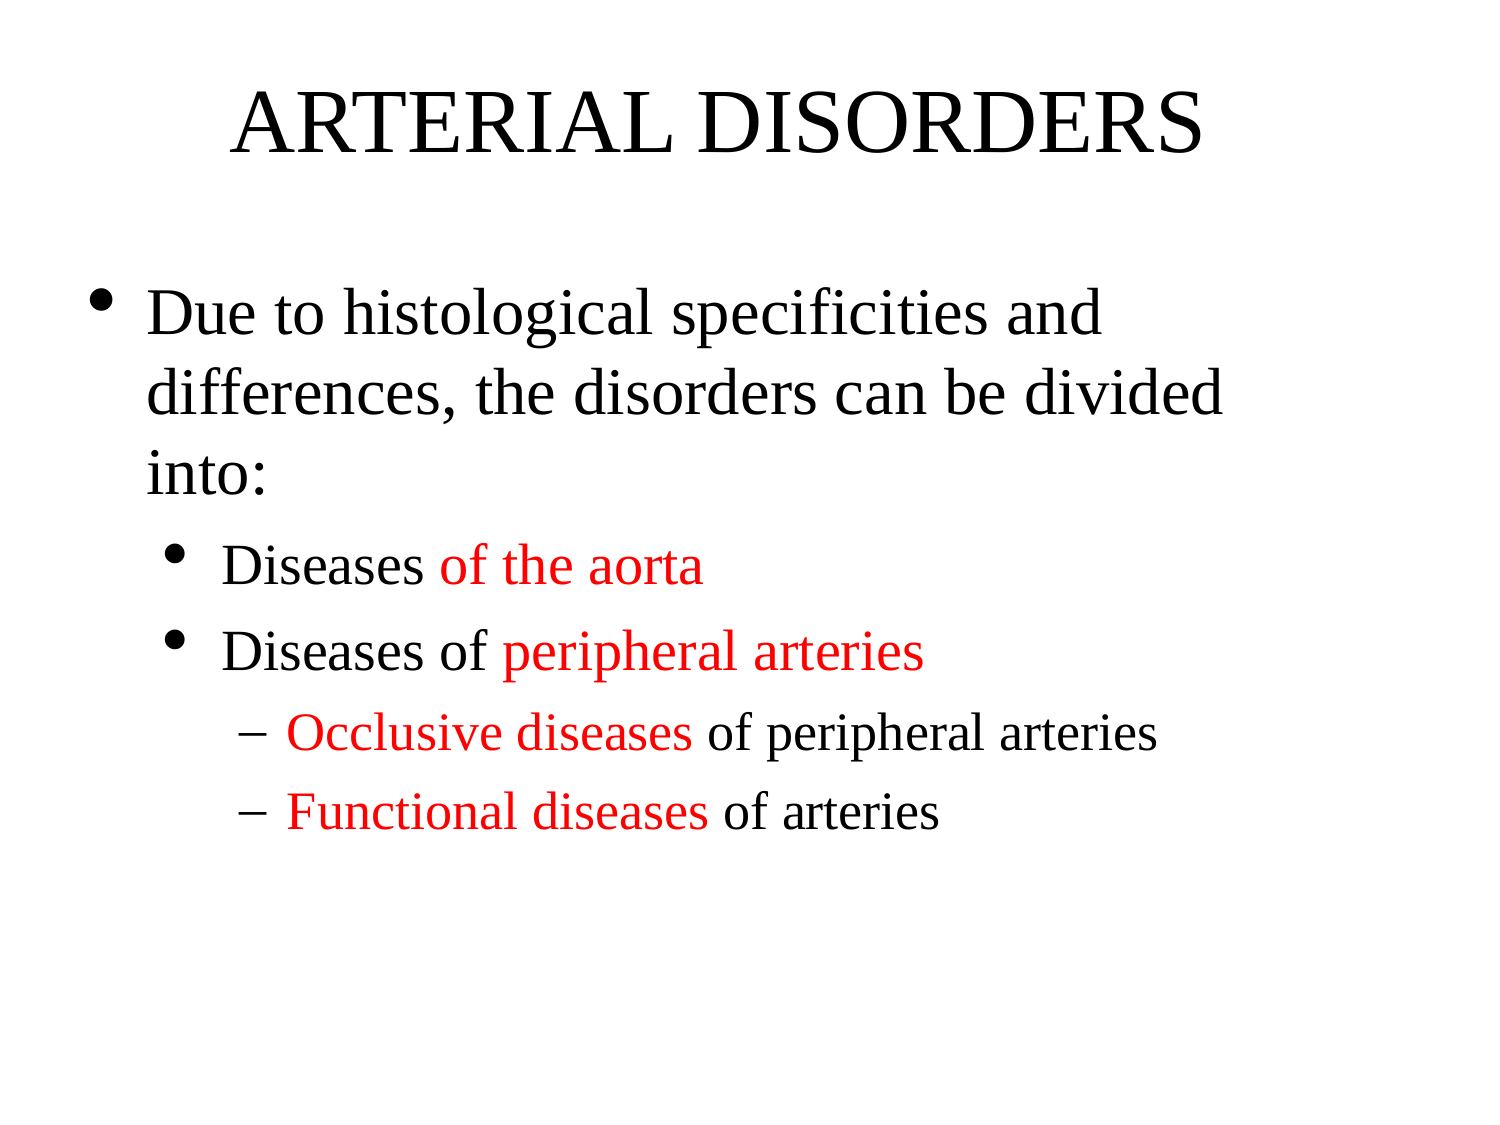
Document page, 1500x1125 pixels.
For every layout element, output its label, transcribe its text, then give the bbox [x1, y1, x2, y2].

text_box Due to histological specificities and differences, the disorders can be divided into: Diseases of the aorta Diseases of peripheral arteries Occlusive diseases of peripheral arteries Functional diseases of arteries [87, 249, 1350, 841]
title ARTERIAL DISORDERS [212, 23, 1313, 214]
